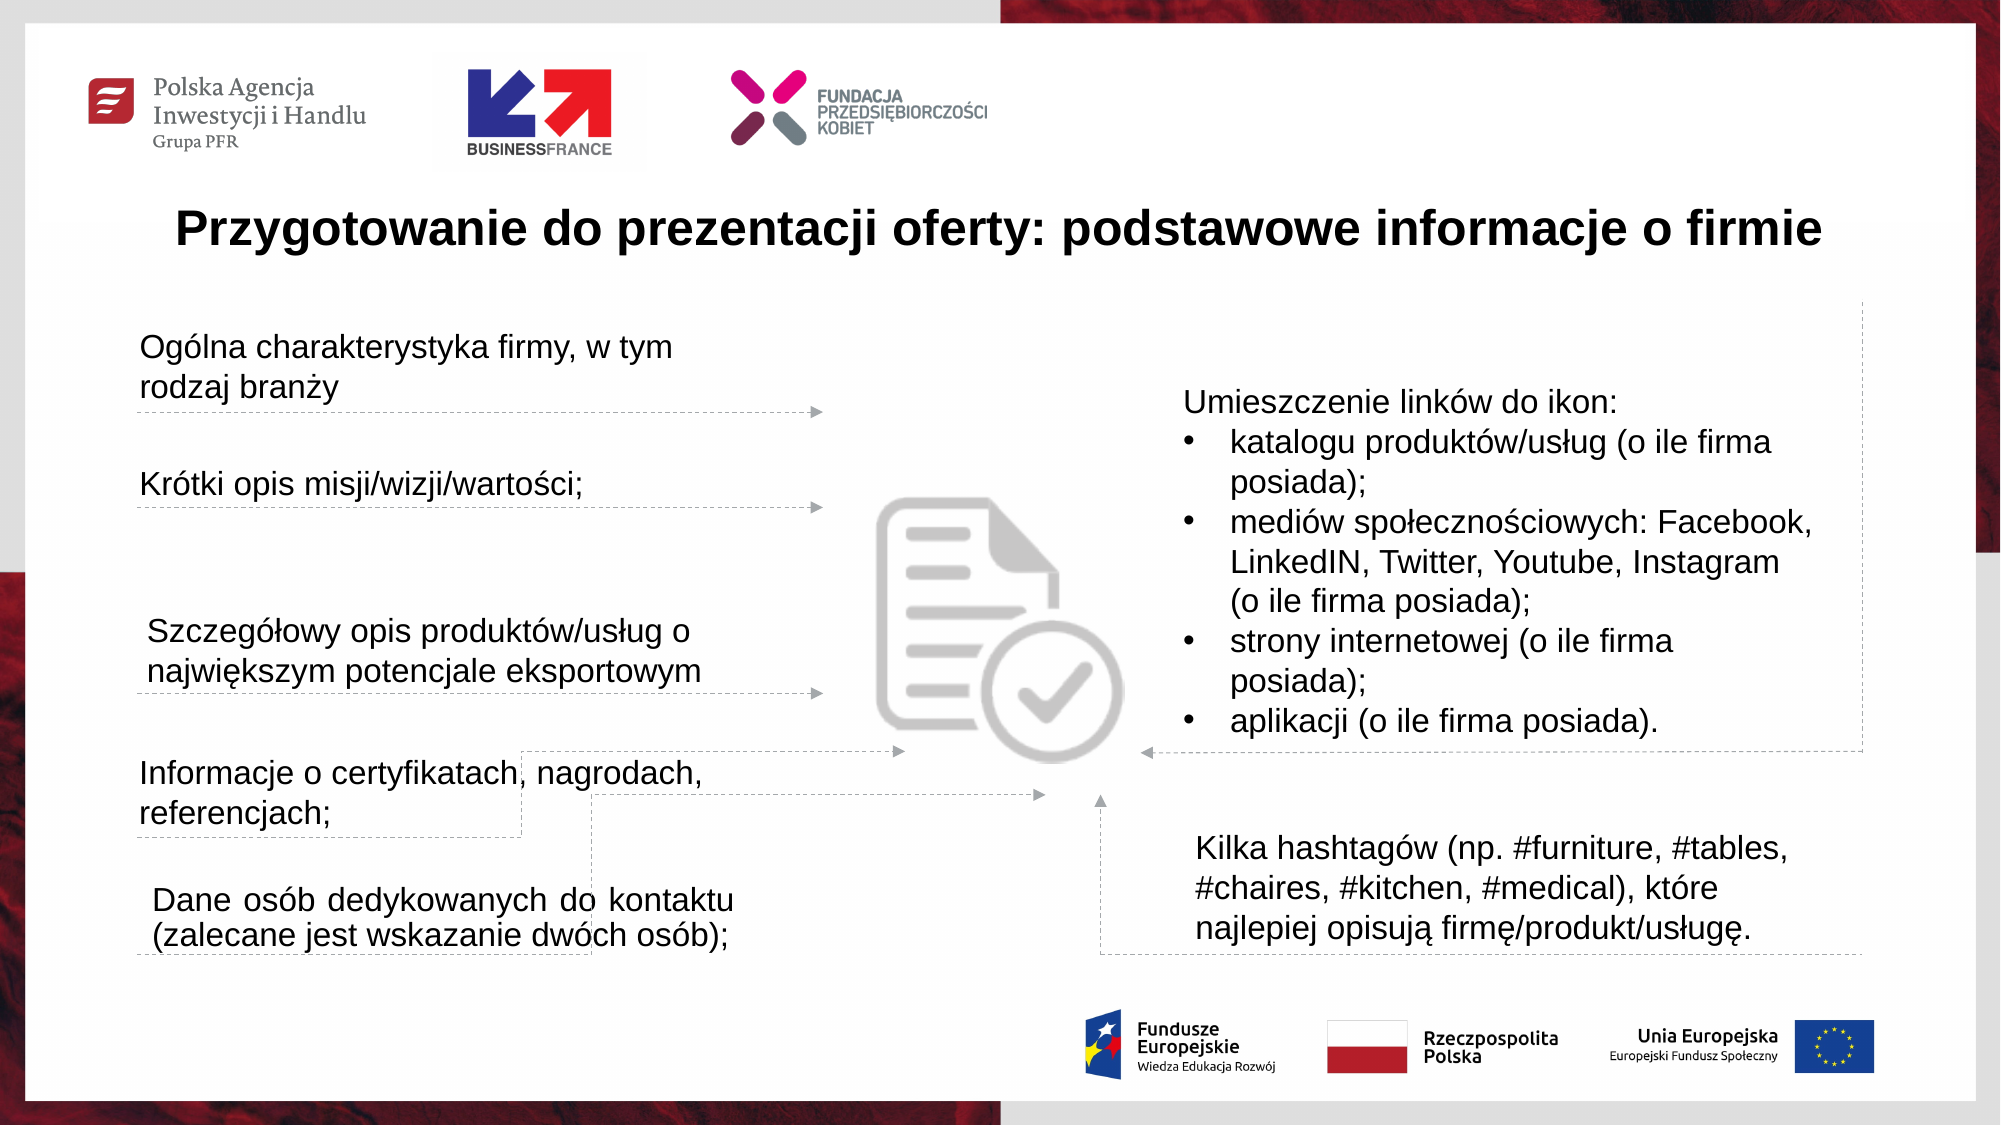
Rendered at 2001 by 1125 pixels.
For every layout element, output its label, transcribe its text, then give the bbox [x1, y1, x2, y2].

picture [0, 0, 2001, 1125]
text_box Informacje o certyfikatach, nagrodach, referencjach; [124, 743, 823, 839]
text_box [1140, 298, 1863, 753]
text_box Krótki opis misji/wizji/wartości; [124, 454, 738, 510]
text_box Ogólna charakterystyka firmy, w tym rodzaj branży [124, 317, 824, 413]
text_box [137, 794, 1046, 955]
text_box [137, 751, 906, 794]
text_box Szczegółowy opis produktów/usług o największym potencjale eksportowym [132, 602, 722, 697]
title Przygotowanie do prezentacji oferty: podstawowe informacje o firmie [137, 155, 1863, 302]
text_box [1100, 794, 1863, 955]
